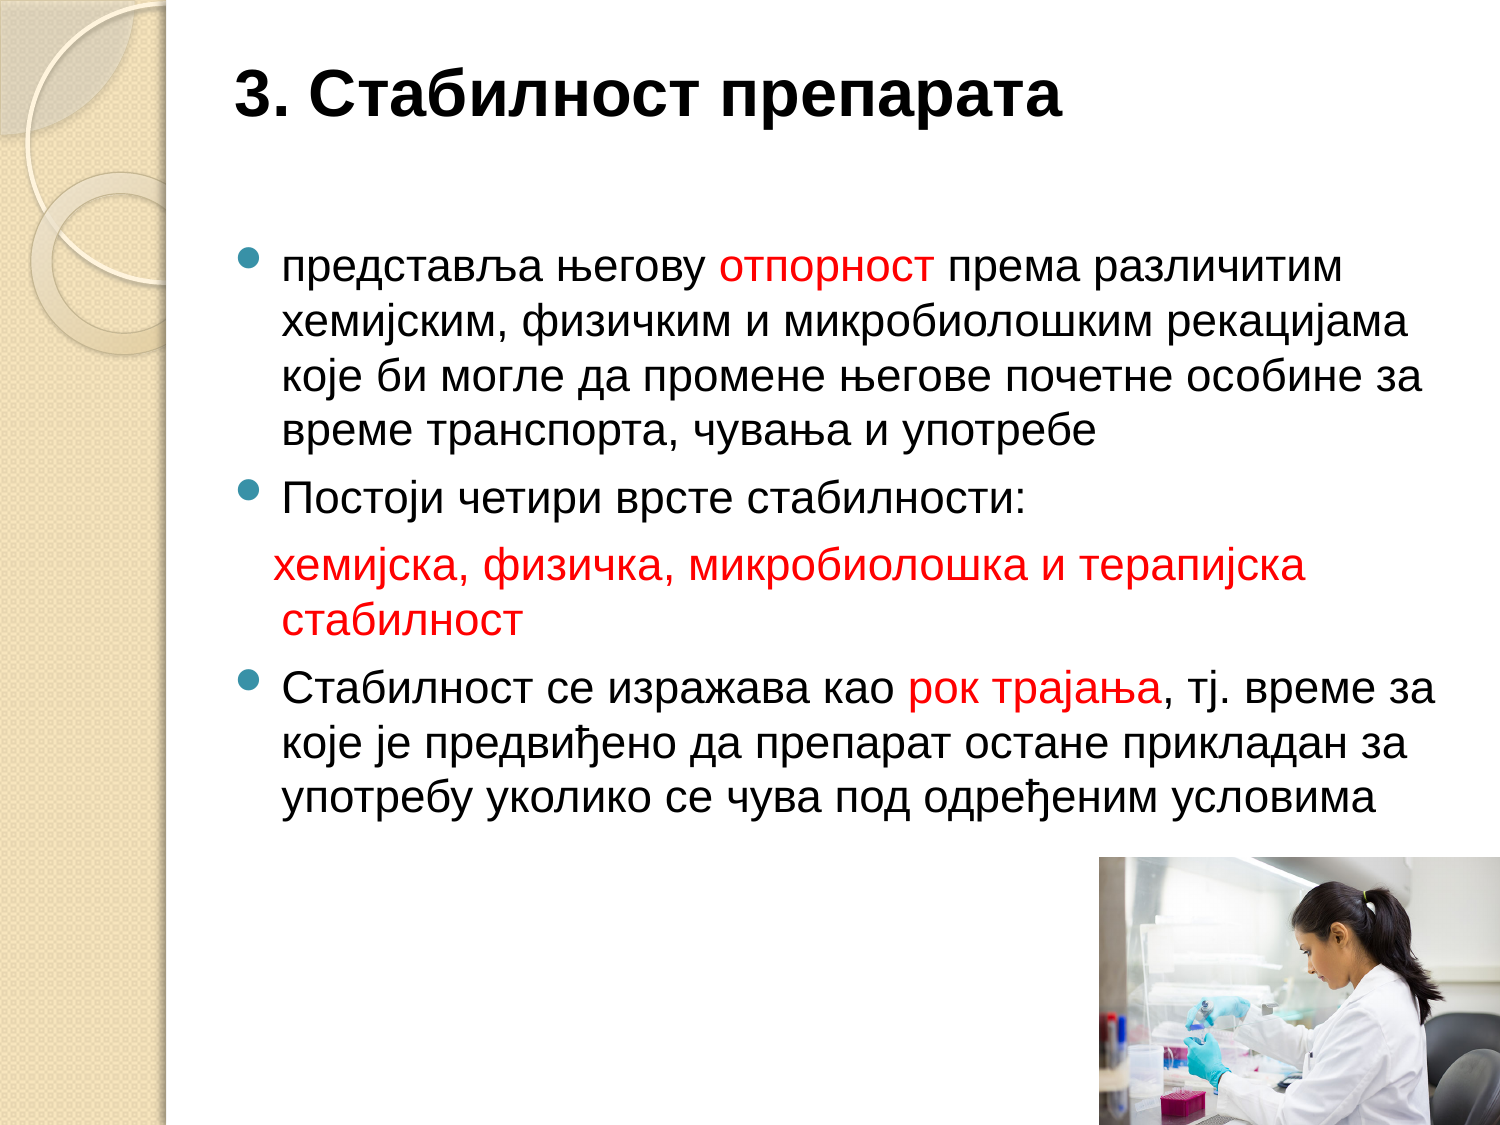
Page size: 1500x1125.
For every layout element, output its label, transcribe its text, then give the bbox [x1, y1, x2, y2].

picture [1098, 857, 1500, 1125]
list 3. Стабилност препарата представља његову отпорност према различитим хемијским, физичким и микробиолошким рекацијама које би могле да промене његове почетне особине за време транспорта, чувања и употребе Постоји четири врсте стабилности: хемијска, физичка, микробиолошка и терапијска стабилност Стабилност се изражава као рок трајања, тј. време за које је предвиђено да препарат остане прикладан за употребу уколико се чува под одређеним условима [206, 42, 1466, 1059]
